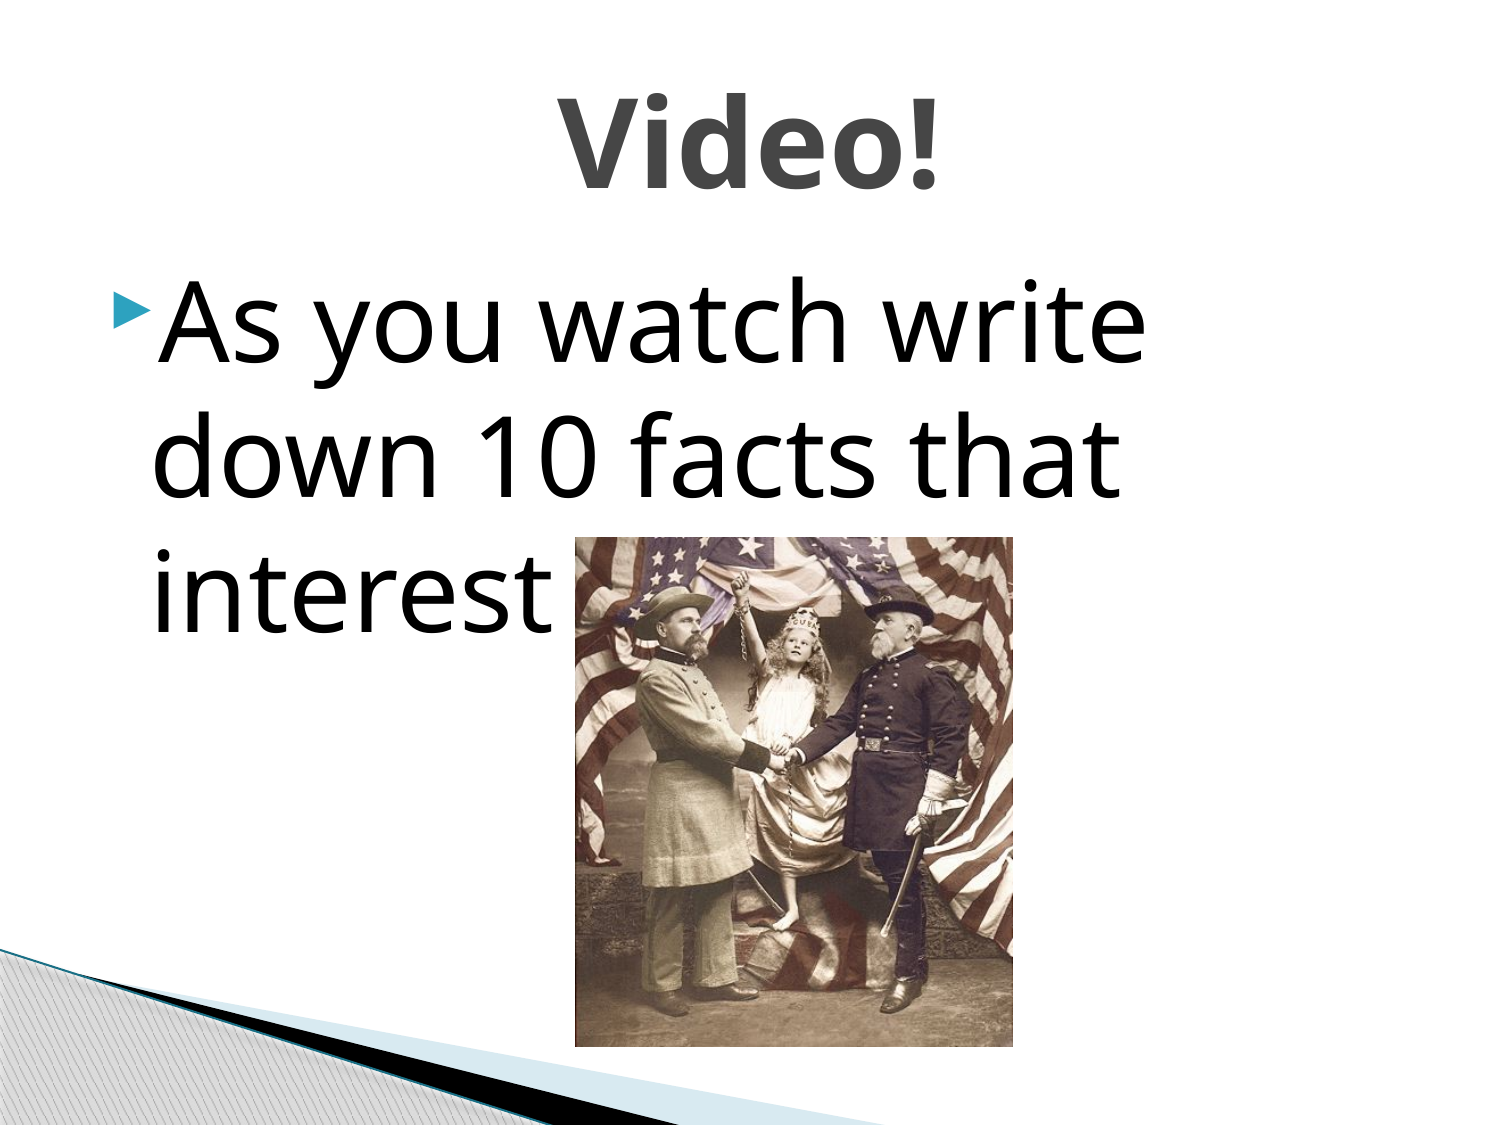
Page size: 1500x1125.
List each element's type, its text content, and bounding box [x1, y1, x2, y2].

title Video! [75, 45, 1425, 233]
list As you watch write down 10 facts that interest you. [75, 243, 1425, 986]
picture [574, 537, 1013, 1047]
